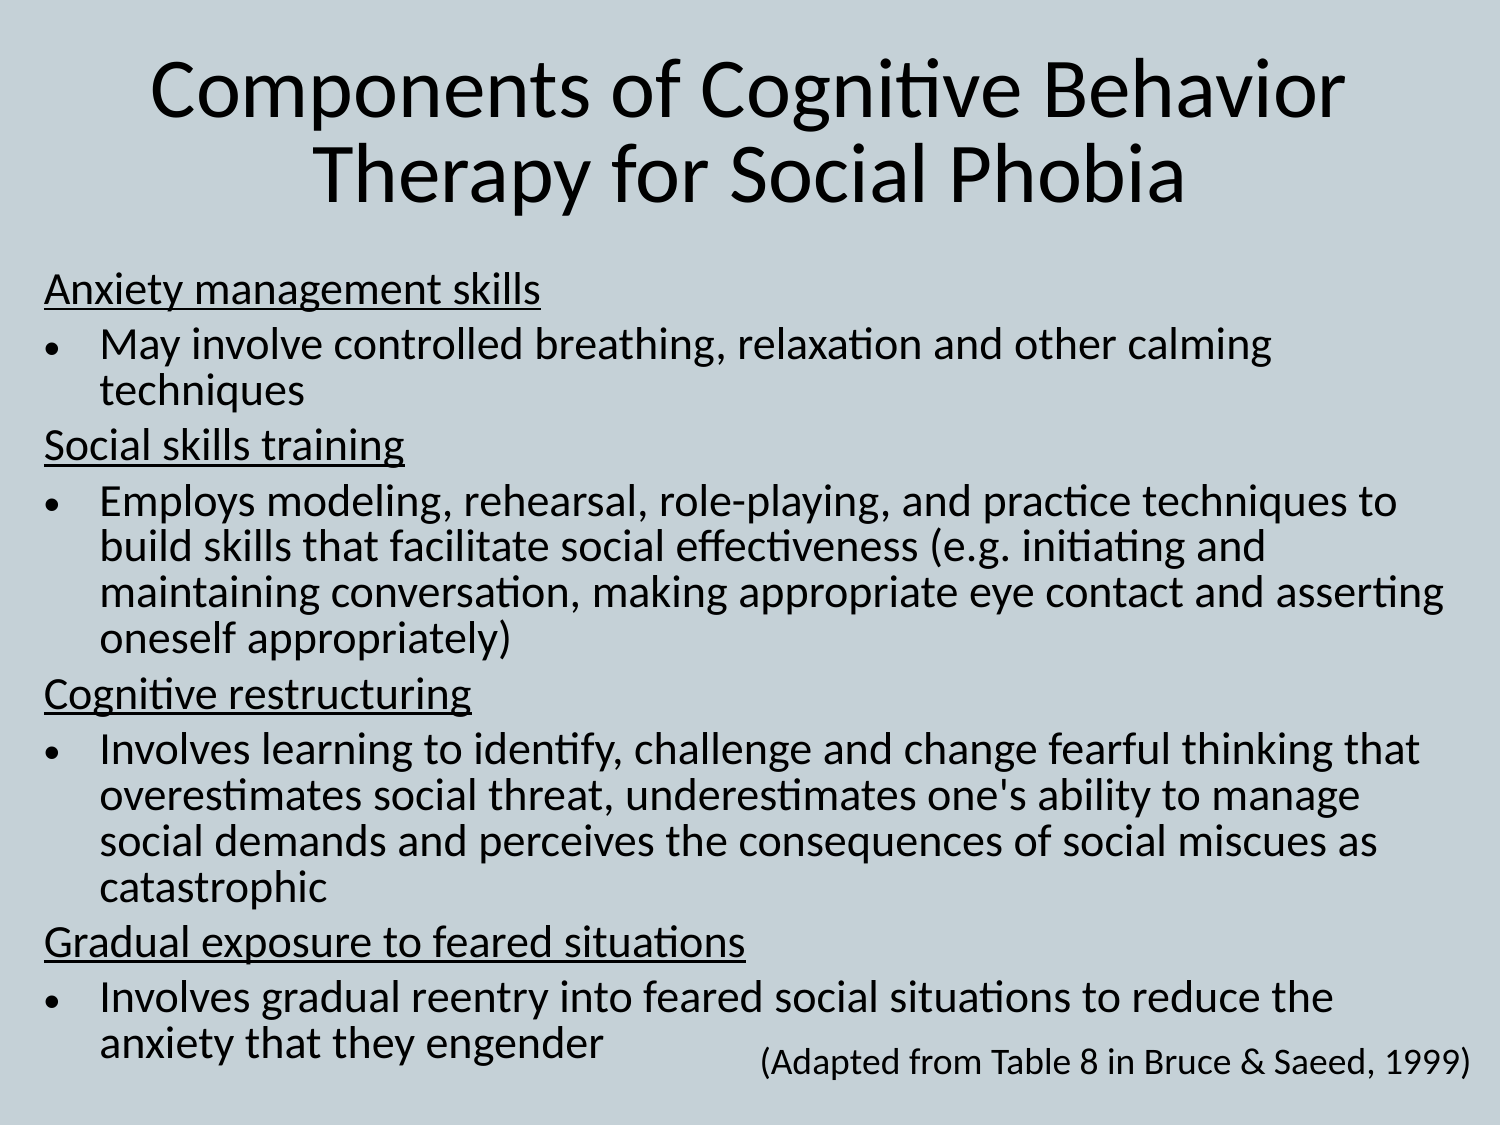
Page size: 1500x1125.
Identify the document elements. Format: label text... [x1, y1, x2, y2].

list Anxiety management skills May involve controlled breathing, relaxation and other calming techniques Social skills training Employs modeling, rehearsal, role-playing, and practice techniques to build skills that facilitate social effectiveness (e.g. initiating and maintaining conversation, making appropriate eye contact and asserting oneself appropriately) Cognitive restructuring Involves learning to identify, challenge and change fearful thinking that overestimates social threat, underestimates one's ability to manage social demands and perceives the consequences of social miscues as catastrophic Gradual exposure to feared situations Involves gradual reentry into feared social situations to reduce the anxiety that they engender [28, 262, 1470, 1091]
text_box (Adapted from Table 8 in Bruce & Saeed, 1999) [744, 1029, 1500, 1090]
title Components of Cognitive Behavior Therapy for Social Phobia [75, 45, 1425, 233]
